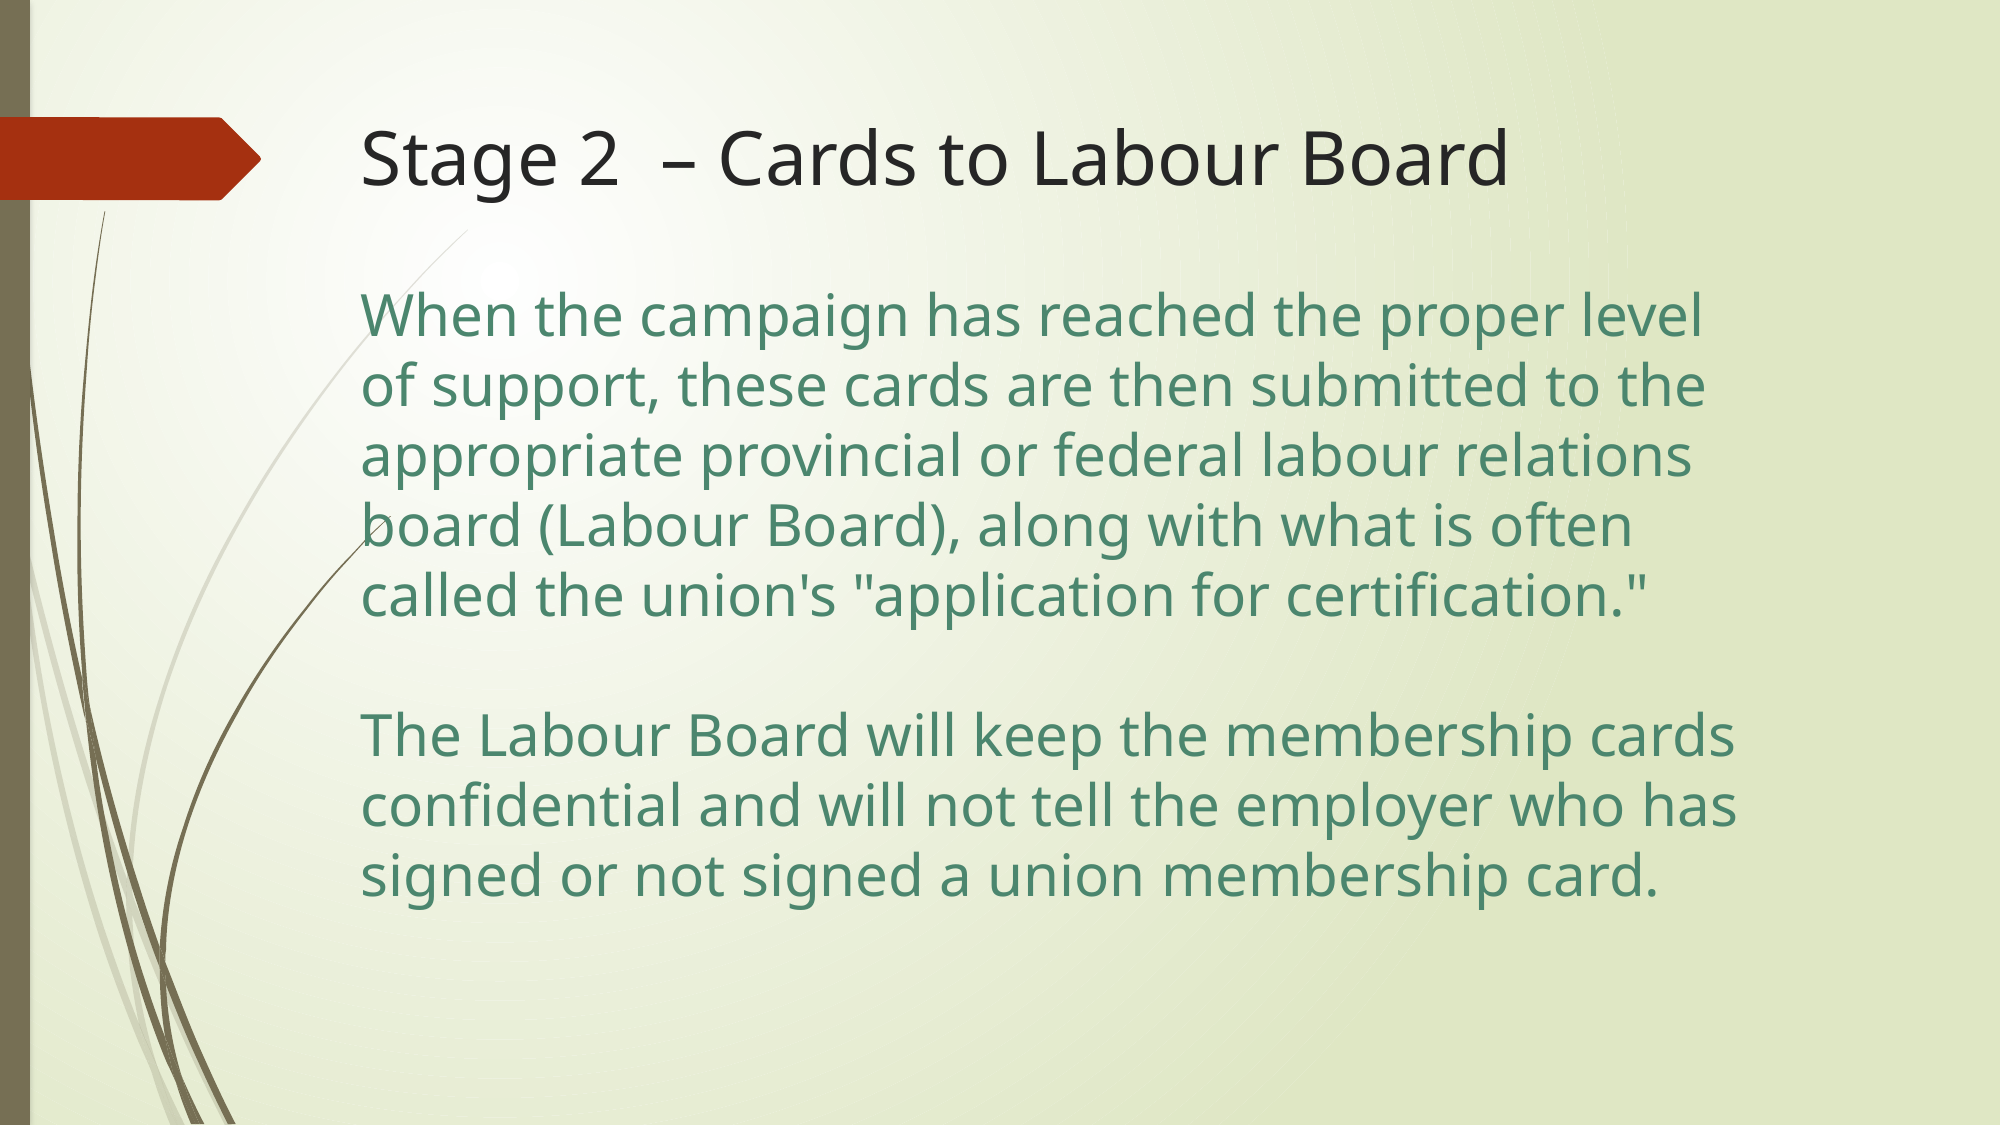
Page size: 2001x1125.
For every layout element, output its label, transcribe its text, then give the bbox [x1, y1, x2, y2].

text_box When the campaign has reached the proper level of support, these cards are then submitted to the appropriate provincial or federal labour relations board (Labour Board), along with what is often called the union's "application for certification." The Labour Board will keep the membership cards confidential and will not tell the employer who has signed or not signed a union membership card. [345, 226, 1776, 916]
title Stage 2 – Cards to Labour Board [345, 102, 1888, 313]
